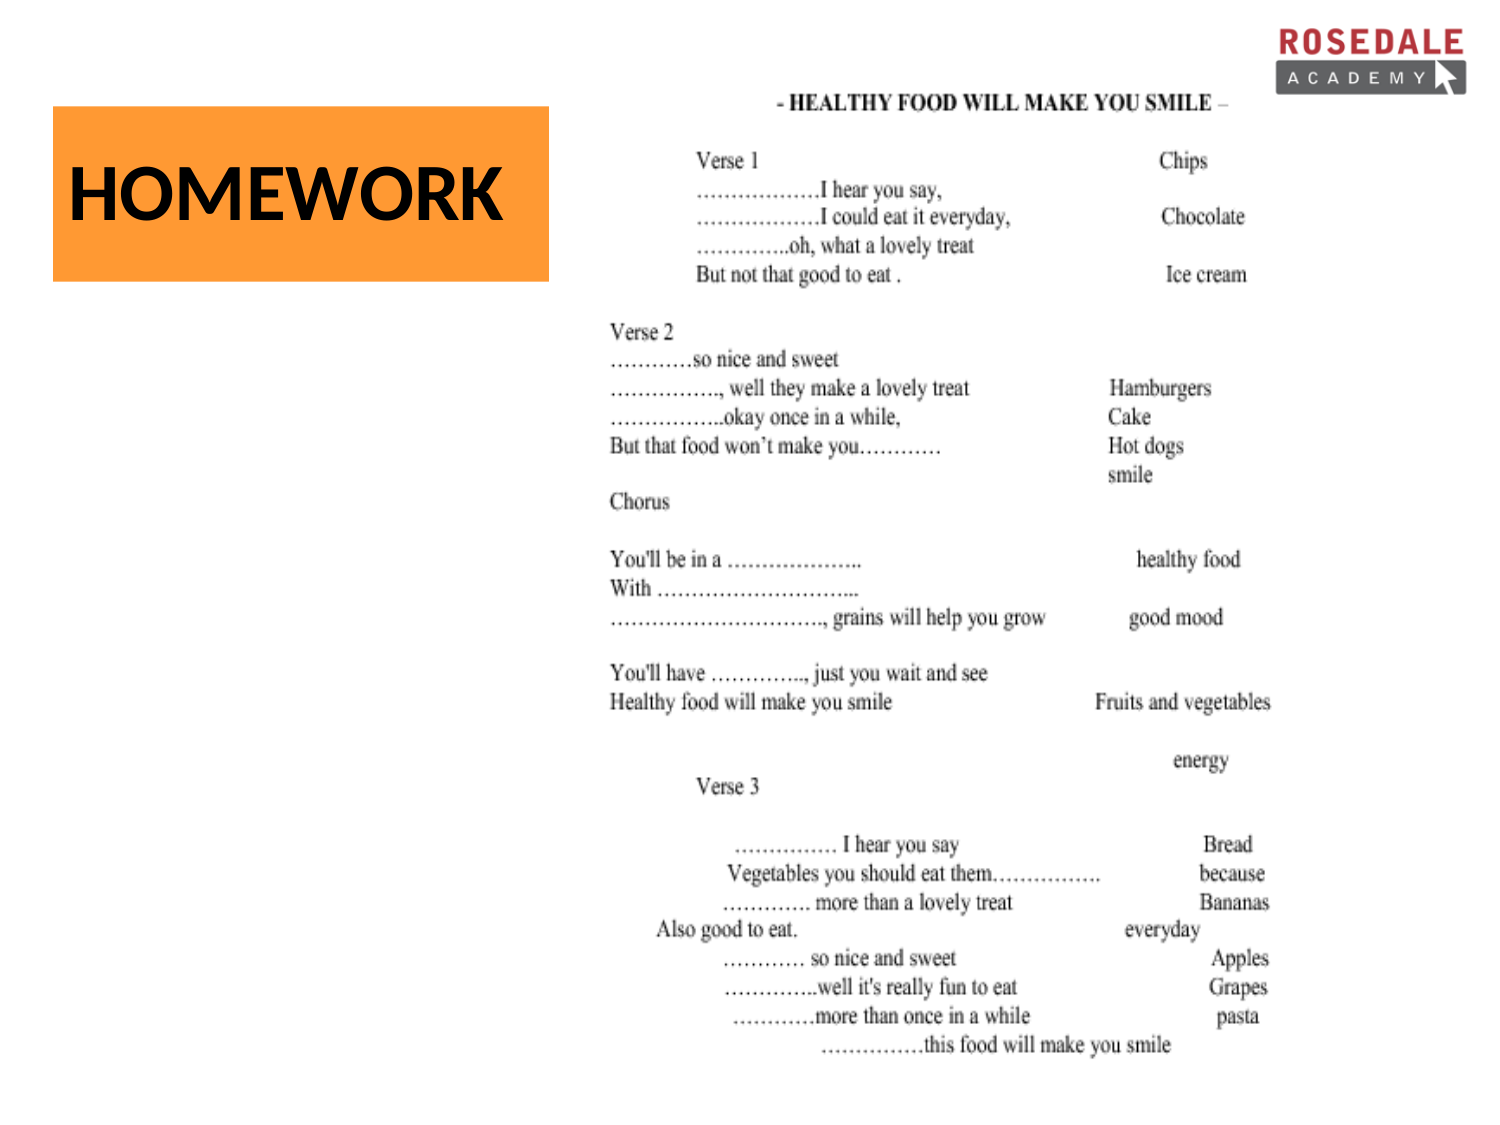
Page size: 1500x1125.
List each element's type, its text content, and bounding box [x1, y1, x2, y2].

picture [1269, 22, 1472, 100]
title HOMEWORK [53, 106, 549, 282]
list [549, 0, 1500, 1125]
